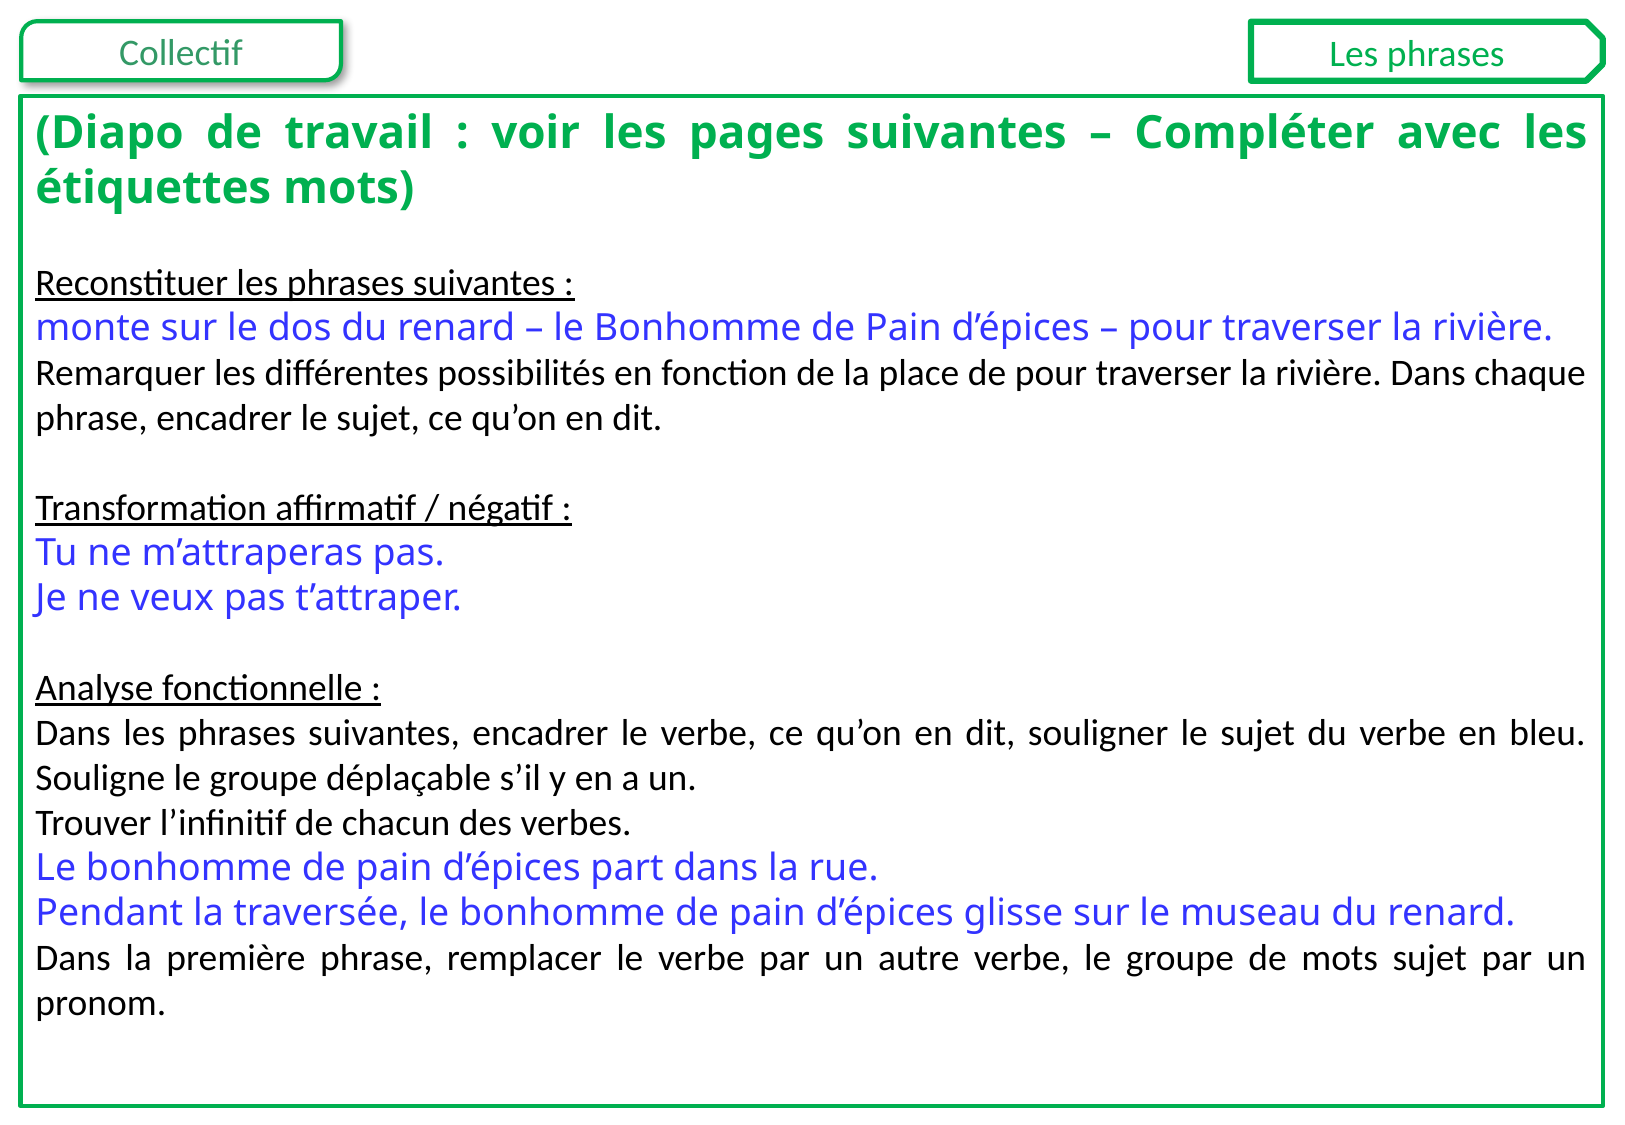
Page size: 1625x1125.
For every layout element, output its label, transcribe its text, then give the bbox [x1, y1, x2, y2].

list (Diapo de travail : voir les pages suivantes – Compléter avec les étiquettes mots) Reconstituer les phrases suivantes : monte sur le dos du renard – le Bonhomme de Pain d’épices – pour traverser la rivière. Remarquer les différentes possibilités en fonction de la place de pour traverser la rivière. Dans chaque phrase, encadrer le sujet, ce qu’on en dit. Transformation affirmatif / négatif : Tu ne m’attraperas pas. Je ne veux pas t’attraper. Analyse fonctionnelle : Dans les phrases suivantes, encadrer le verbe, ce qu’on en dit, souligner le sujet du verbe en bleu. Souligne le groupe déplaçable s’il y en a un. Trouver l’infinitif de chacun des verbes. Le bonhomme de pain d’épices part dans la rue. Pendant la traversée, le bonhomme de pain d’épices glisse sur le museau du renard. Dans la première phrase, remplacer le verbe par un autre verbe, le groupe de mots sujet par un pronom. [18, 94, 1605, 1108]
list Les phrases [1250, 21, 1584, 81]
